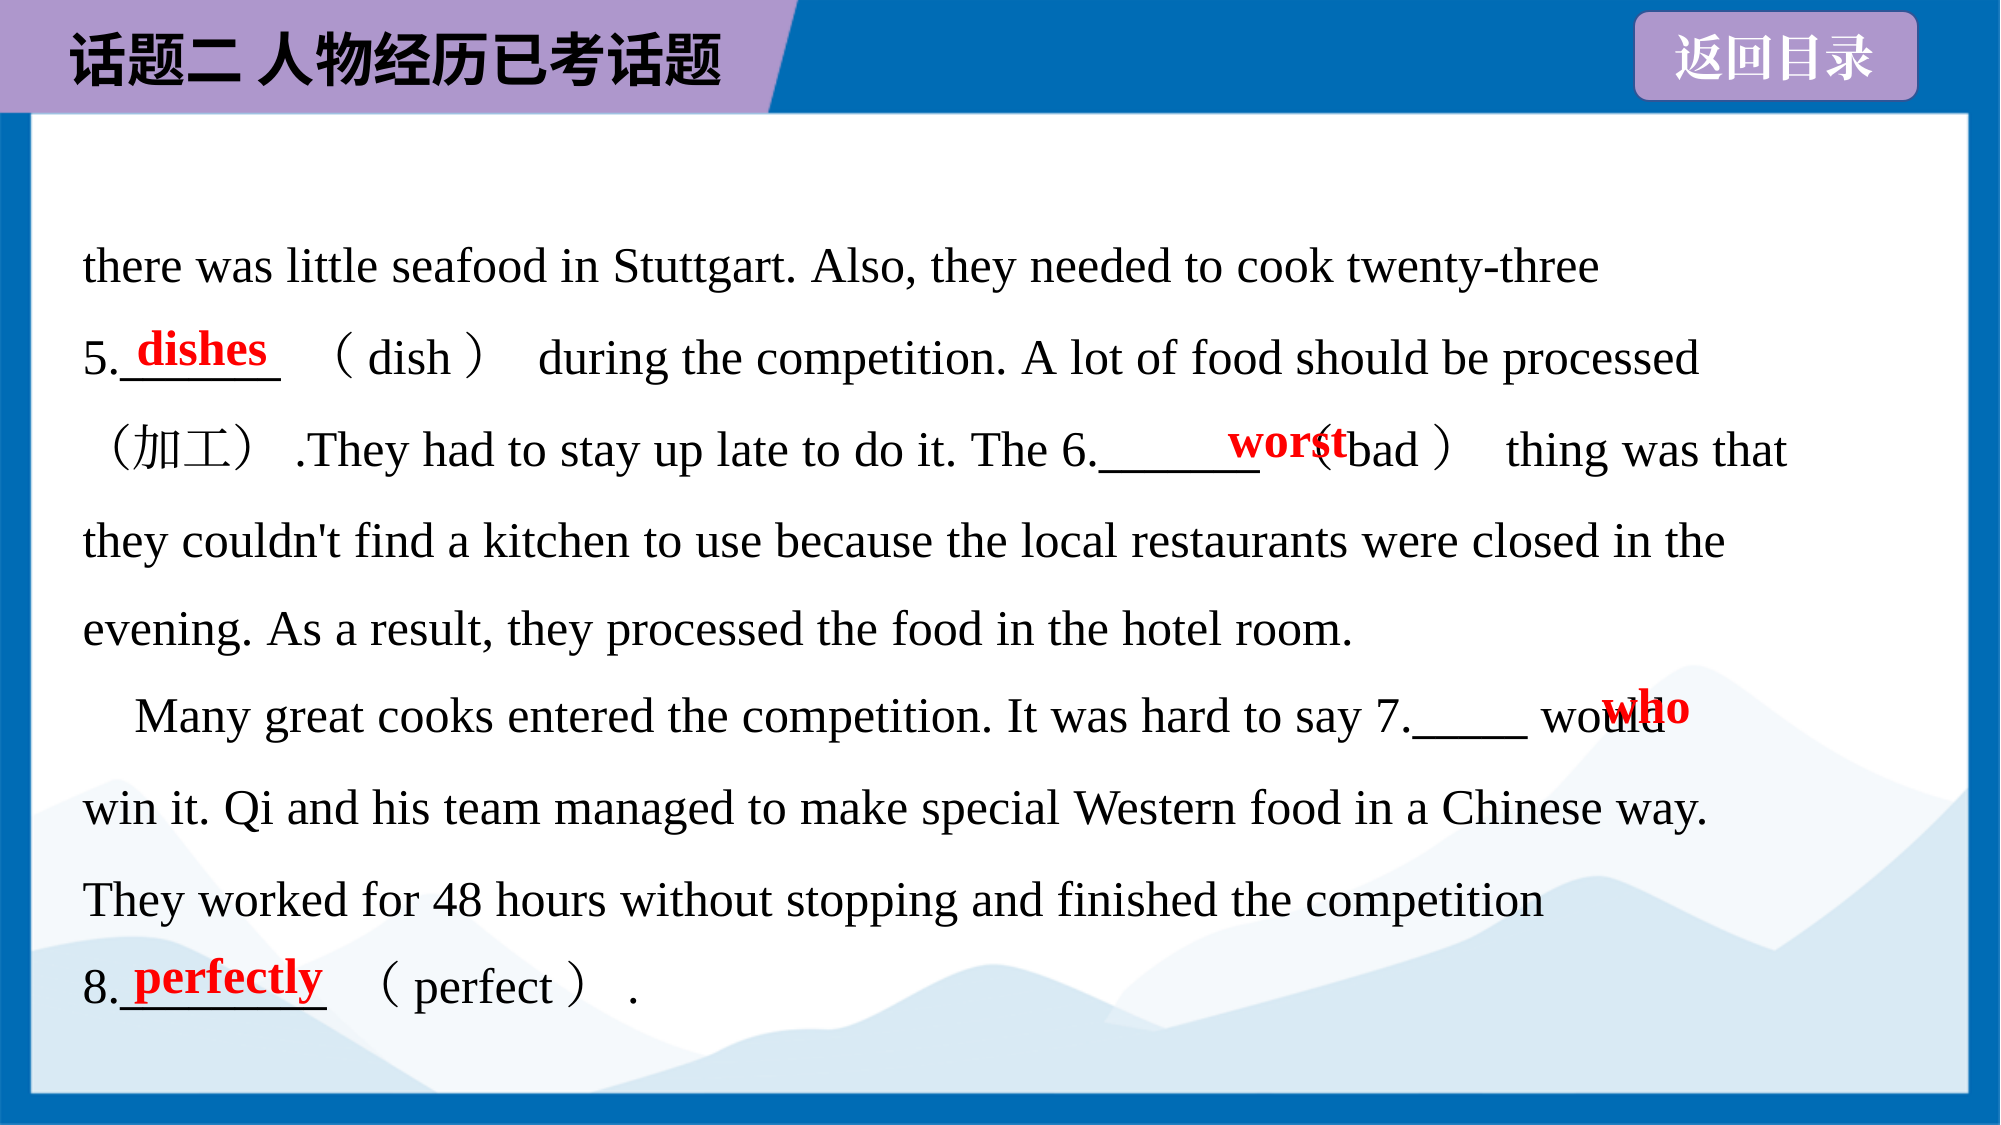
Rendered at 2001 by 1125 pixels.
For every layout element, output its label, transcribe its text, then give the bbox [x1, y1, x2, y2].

text_box Many great cooks entered the competition. It was hard to say 7._____ would win it. Qi and his team managed to make special Western food in a Chinese way. They worked for 48 hours without stopping and finished the competition 8._________ （perfect）. [82, 651, 1917, 1004]
text_box dishes [118, 288, 286, 367]
text_box who [1583, 646, 1709, 725]
picture [0, 0, 2000, 1125]
text_box there was little seafood in Stuttgart. Also, they needed to cook twenty-three 5._______ （dish） during the competition. A lot of food should be processed （加工）.They had to stay up late to do it. The 6._______ （bad） thing was that they couldn't find a kitchen to use because the local restaurants were closed in the evening. As a result, they processed the food in the hotel room. [82, 200, 1917, 646]
text_box worst [1209, 379, 1366, 459]
text_box perfectly [116, 915, 342, 995]
